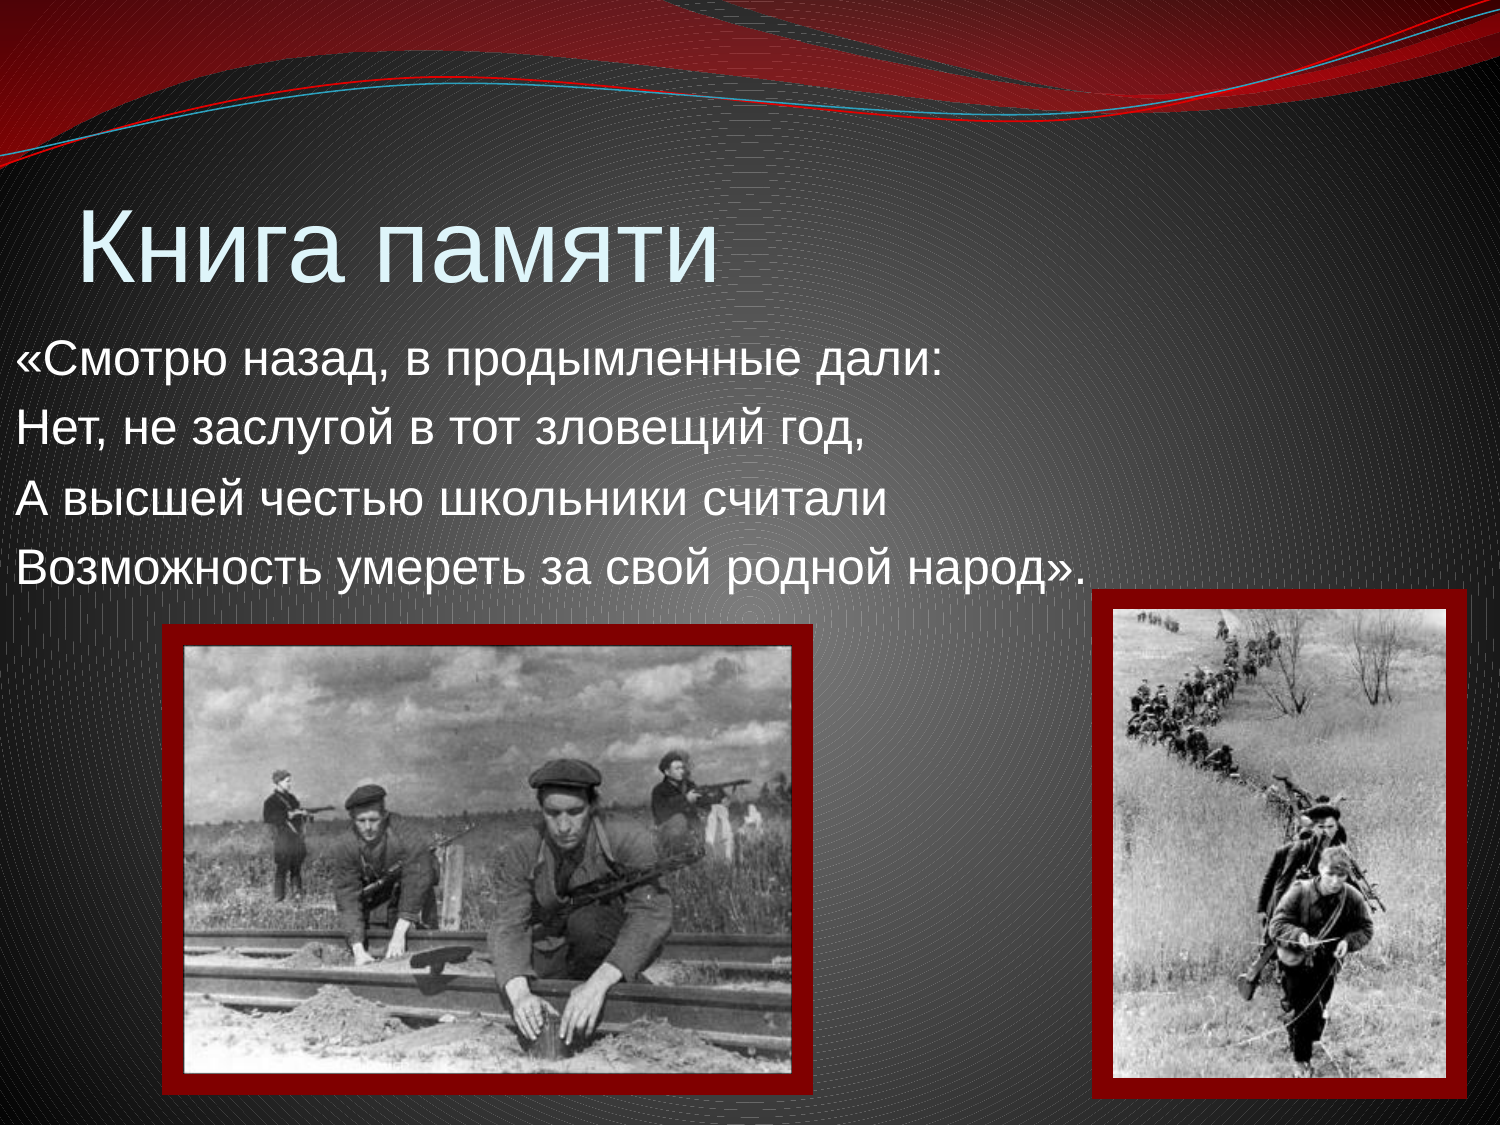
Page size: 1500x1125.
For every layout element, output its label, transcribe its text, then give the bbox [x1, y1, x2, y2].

title Книга памяти [75, 115, 1425, 304]
picture [1112, 609, 1447, 1079]
picture [182, 645, 793, 1075]
list «Смотрю назад, в продымленные дали: Нет, не заслугой в тот зловещий год, А высшей честью школьники считали Возможность умереть за свой родной народ». [0, 317, 1137, 645]
